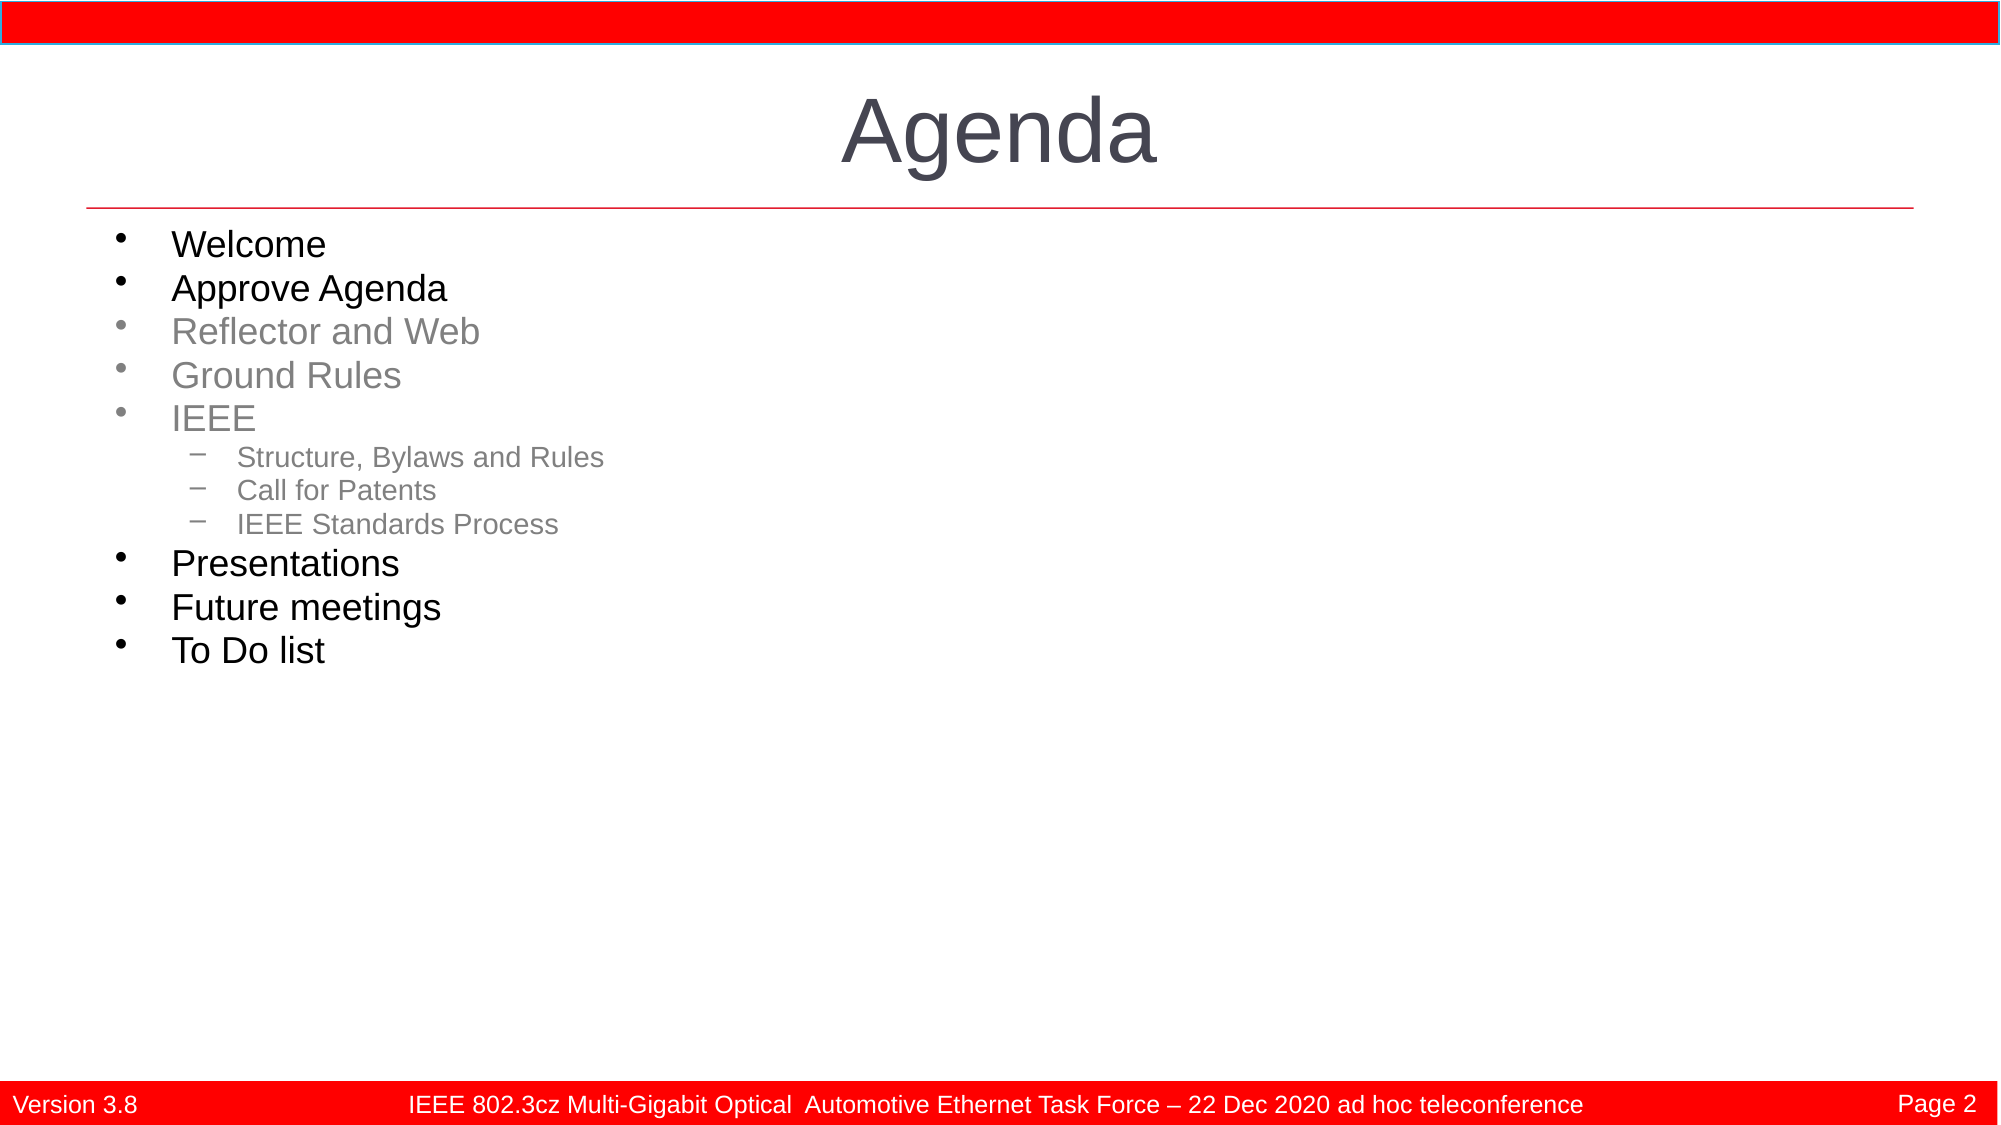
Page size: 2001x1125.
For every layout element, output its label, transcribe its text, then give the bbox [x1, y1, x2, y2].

list Welcome Approve Agenda Reflector and Web Ground Rules IEEE Structure, Bylaws and Rules Call for Patents IEEE Standards Process Presentations Future meetings To Do list [99, 221, 1901, 1048]
title Agenda [99, 66, 1901, 197]
